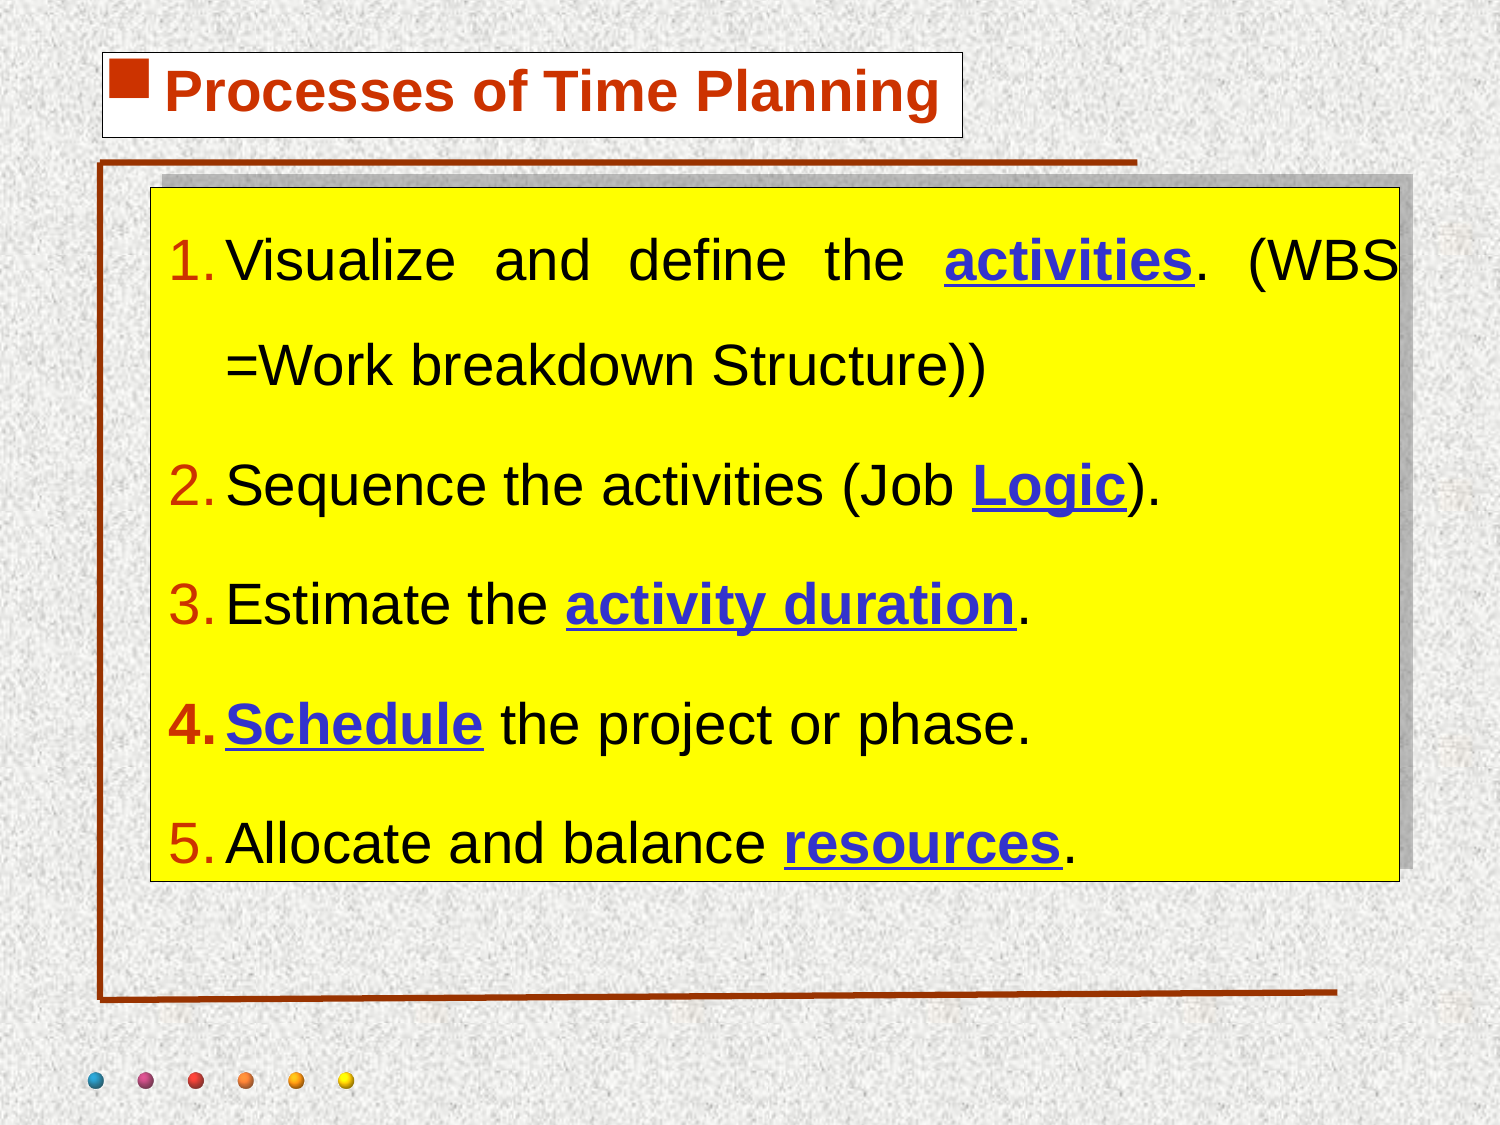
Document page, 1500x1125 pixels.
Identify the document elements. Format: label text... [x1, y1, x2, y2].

title Processes of Time Planning [102, 52, 963, 138]
picture [0, 0, 1500, 1125]
list Visualize and define the activities. (WBS =Work breakdown Structure)) Sequence the activities (Job Logic). Estimate the activity duration. Schedule the project or phase. Allocate and balance resources. [150, 187, 1400, 882]
